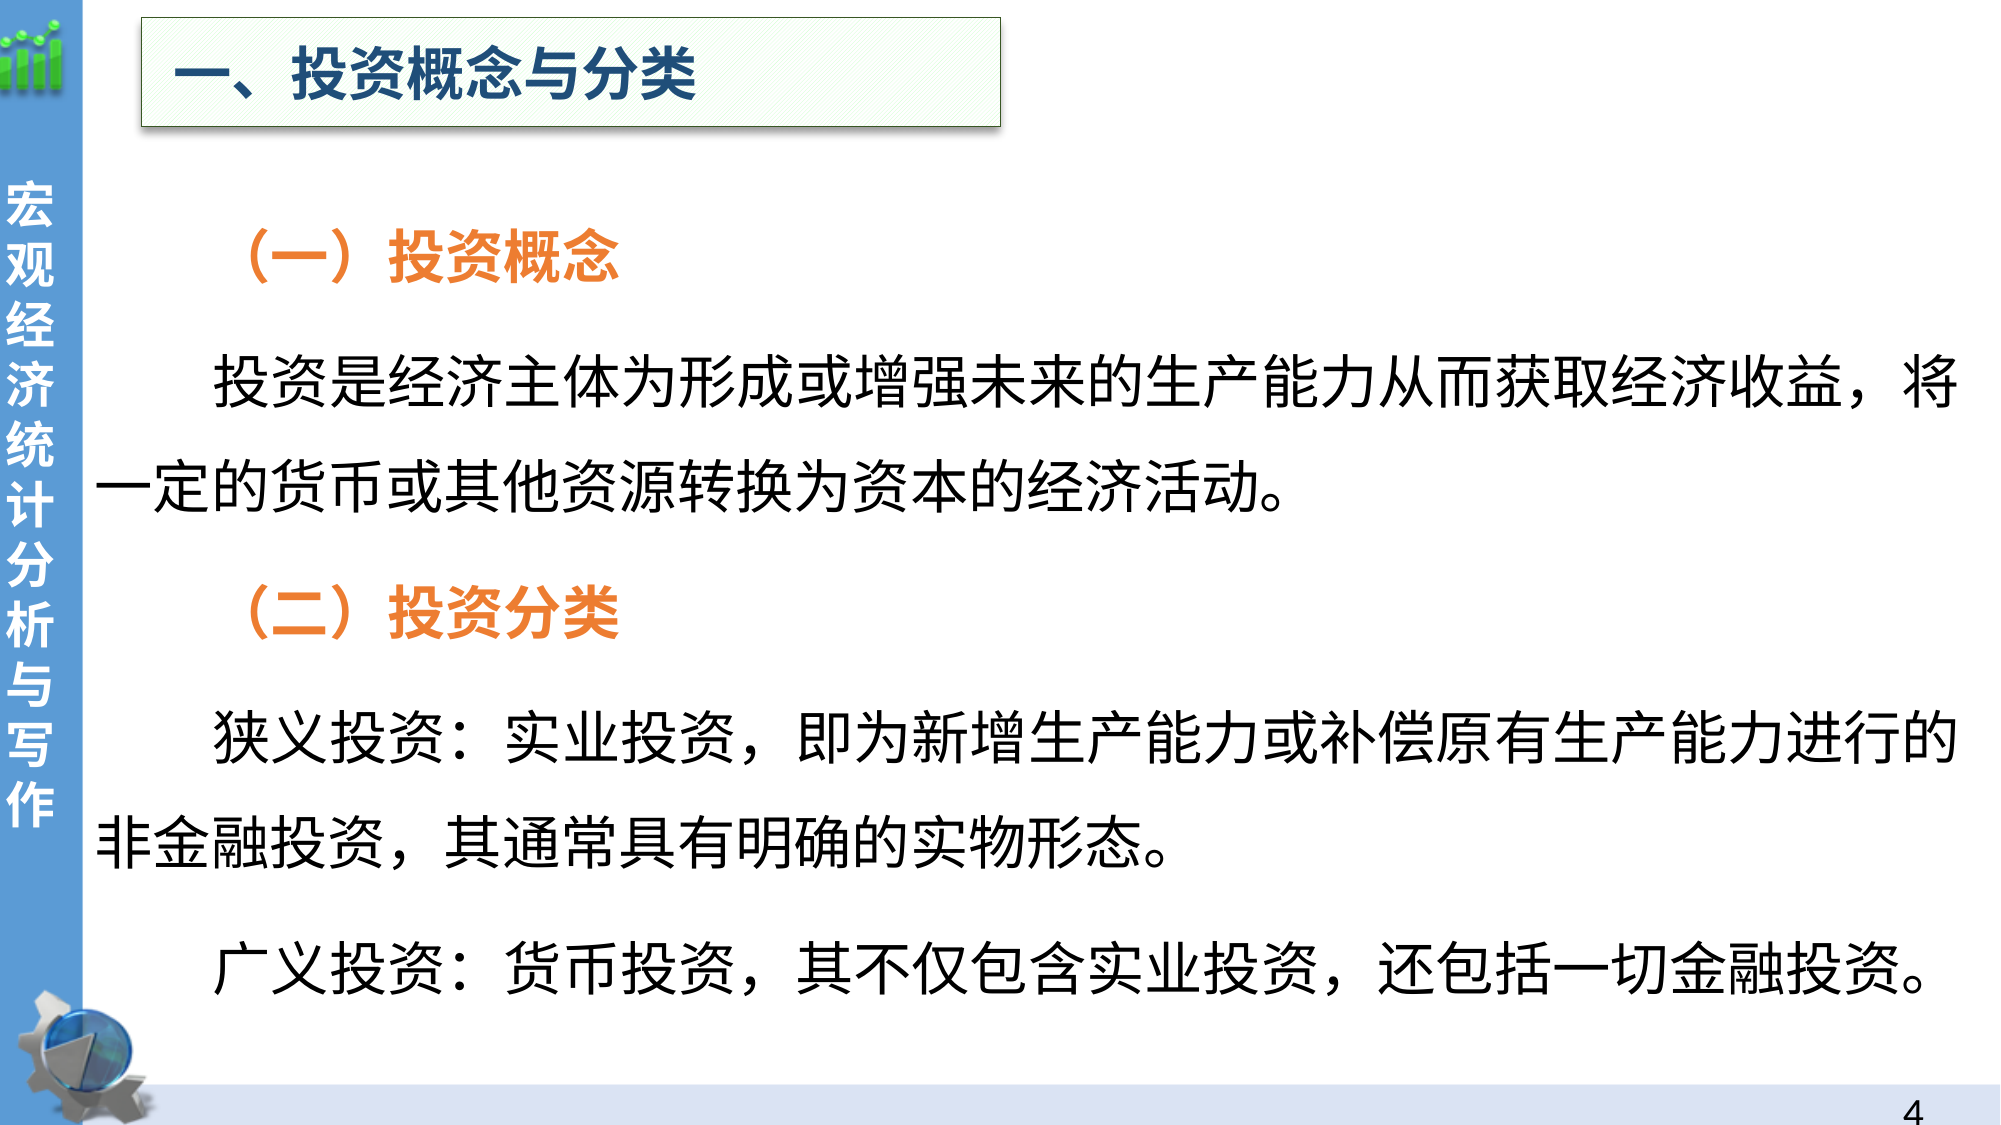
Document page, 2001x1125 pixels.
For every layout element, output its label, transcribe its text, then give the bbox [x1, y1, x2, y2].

slide_number 3 [1786, 1085, 1940, 1125]
picture [0, 0, 2001, 1125]
text_box 一、投资概念与分类 [141, 17, 1000, 127]
list （一）投资概念 投资是经济主体为形成或增强未来的生产能力从而获取经济收益，将一定的货币或其他资源转换为资本的经济活动。 （二）投资分类 狭义投资：实业投资，即为新增生产能力或补偿原有生产能力进行的非金融投资，其通常具有明确的实物形态。 广义投资：货币投资，其不仅包含实业投资，还包括一切金融投资。 [79, 177, 2000, 1038]
